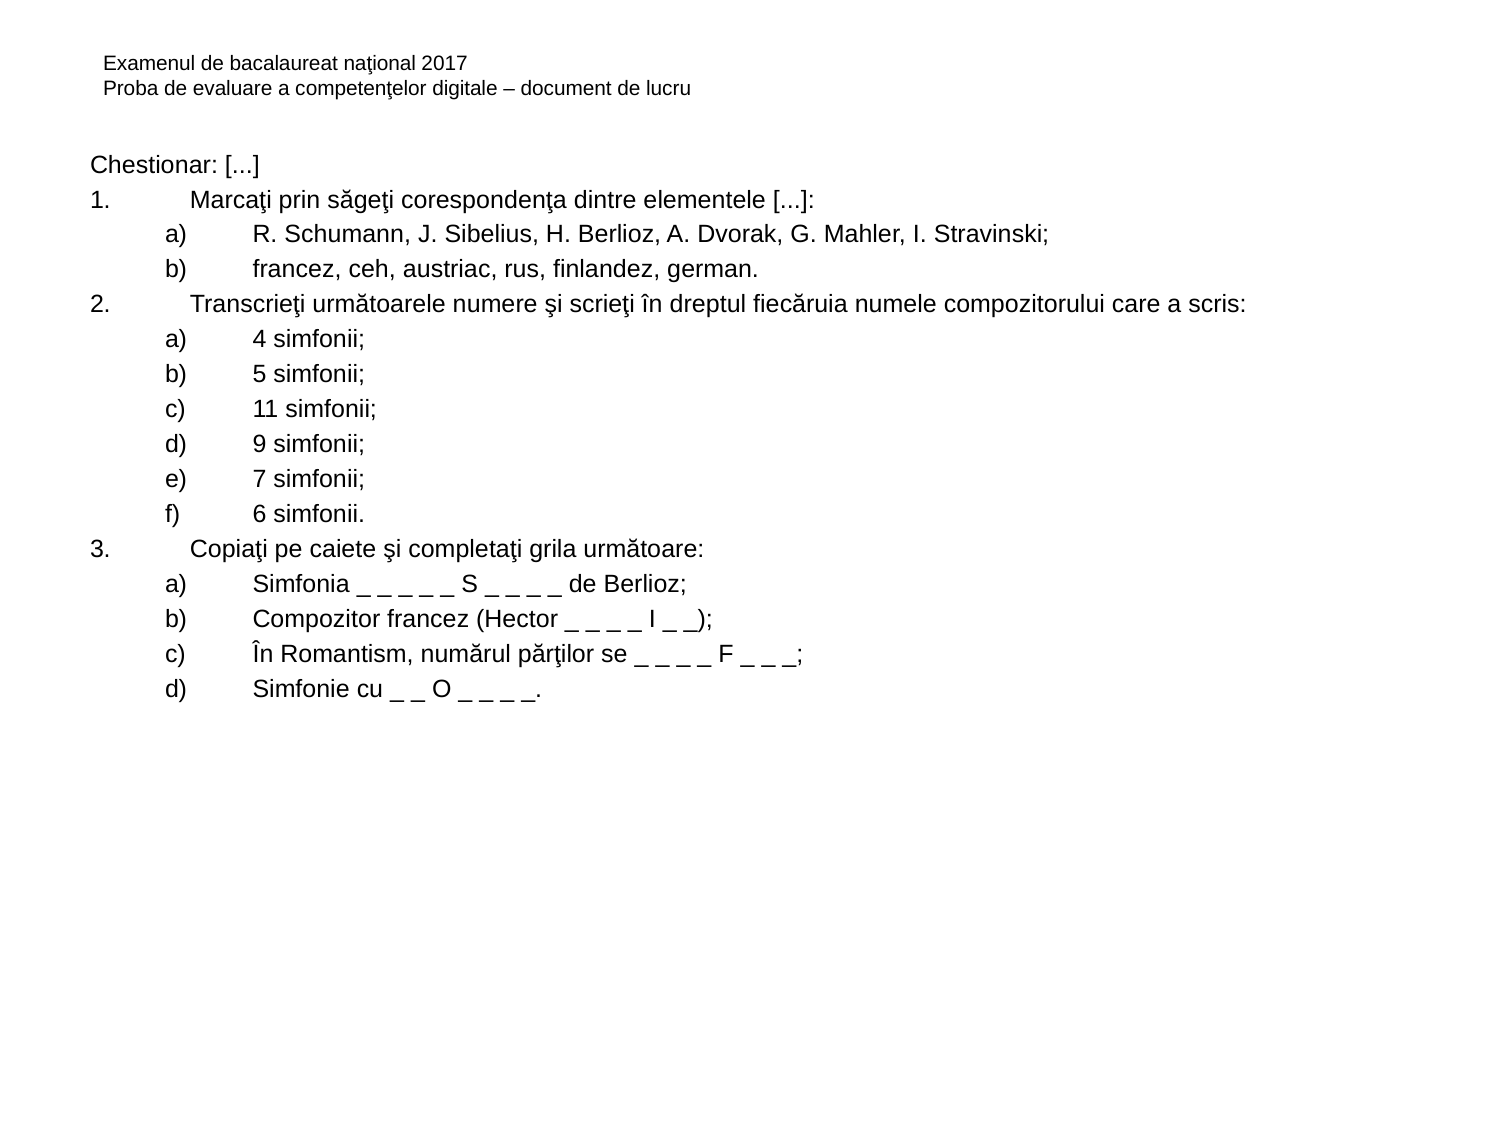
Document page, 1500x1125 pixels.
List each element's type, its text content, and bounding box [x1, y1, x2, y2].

list Chestionar: [...] Marcaţi prin săgeţi corespondenţa dintre elementele [...]: R. Schumann, J. Sibelius, H. Berlioz, A. Dvorak, G. Mahler, I. Stravinski; francez, ceh, austriac, rus, finlandez, german. Transcrieţi următoarele numere şi scrieţi în dreptul fiecăruia numele compozitorului care a scris: 4 simfonii; 5 simfonii; 11 simfonii; 9 simfonii; 7 simfonii; 6 simfonii. Copiaţi pe caiete şi completaţi grila următoare: Simfonia _ _ _ _ _ S _ _ _ _ de Berlioz; Compozitor francez (Hector _ _ _ _ I _ _); În Romantism, numărul părţilor se _ _ _ _ F _ _ _; Simfonie cu _ _ O _ _ _ _. [74, 140, 1426, 1006]
text_box Examenul de bacalaureat naţional 2017 Proba de evaluare a competenţelor digitale – document de lucru [88, 42, 1376, 108]
